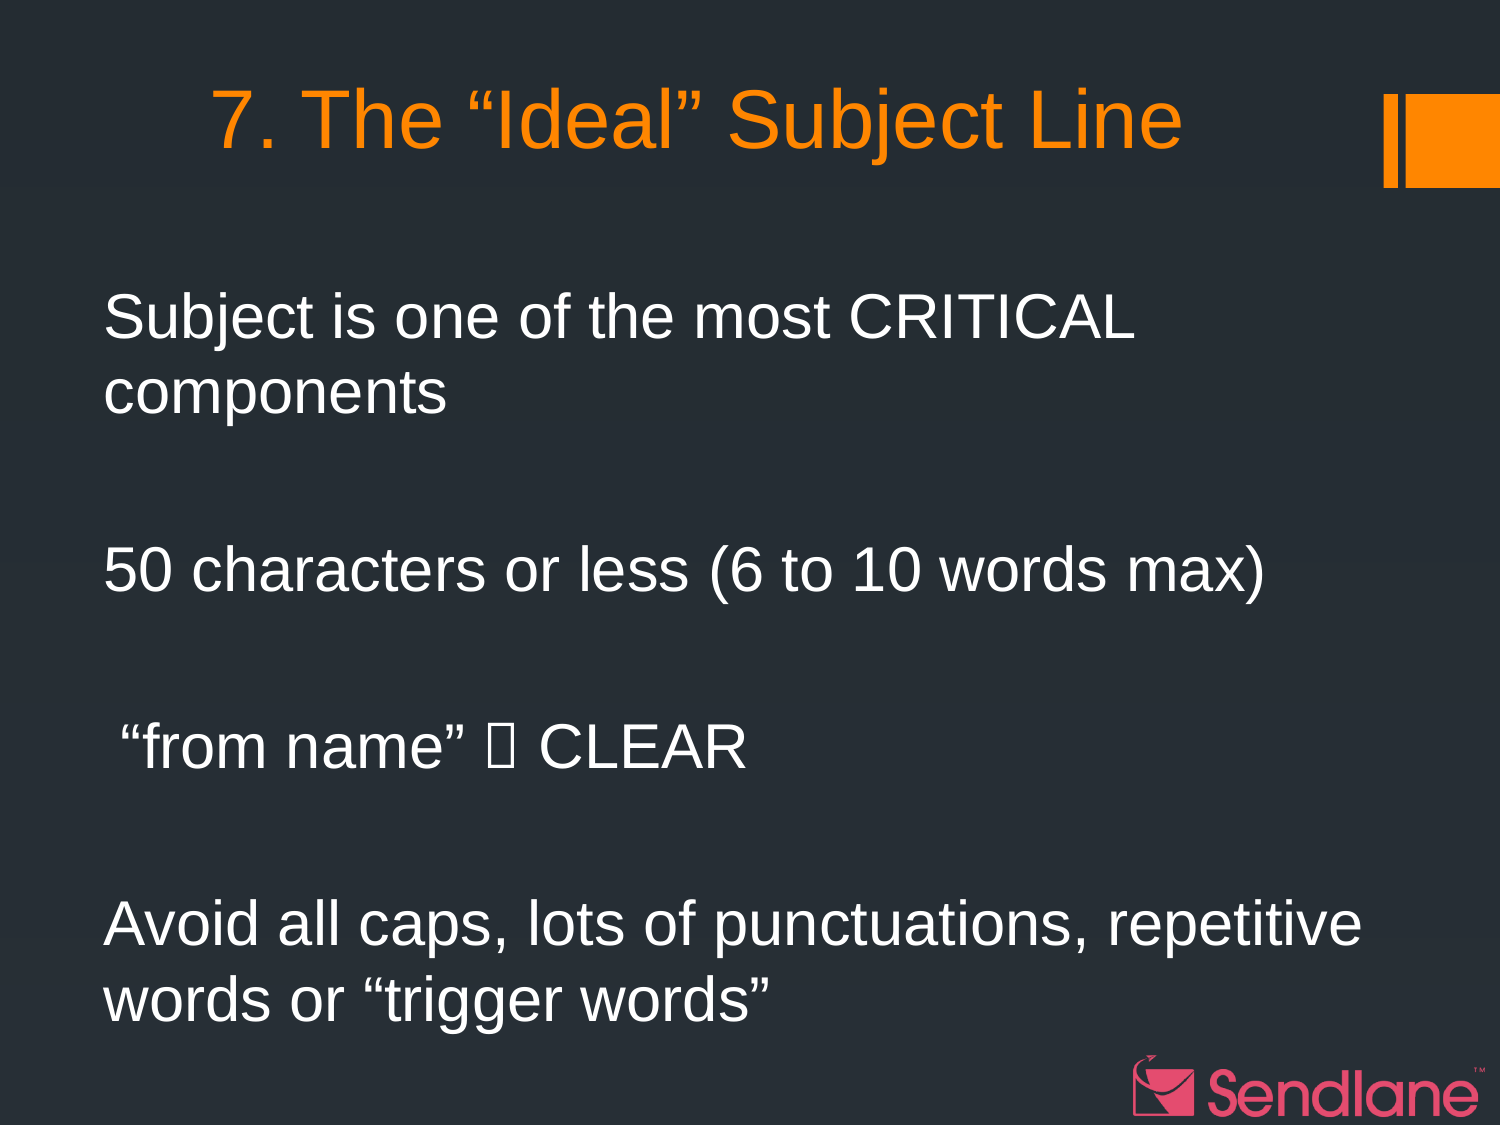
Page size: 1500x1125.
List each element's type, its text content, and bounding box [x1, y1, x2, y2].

subtitle Subject is one of the most CRITICAL components 50 characters or less (6 to 10 words max) “from name”  CLEAR Avoid all caps, lots of punctuations, repetitive words or “trigger words” [88, 267, 1436, 1047]
picture [1127, 1027, 1489, 1125]
title 7. The “Ideal” Subject Line [194, 66, 1270, 173]
